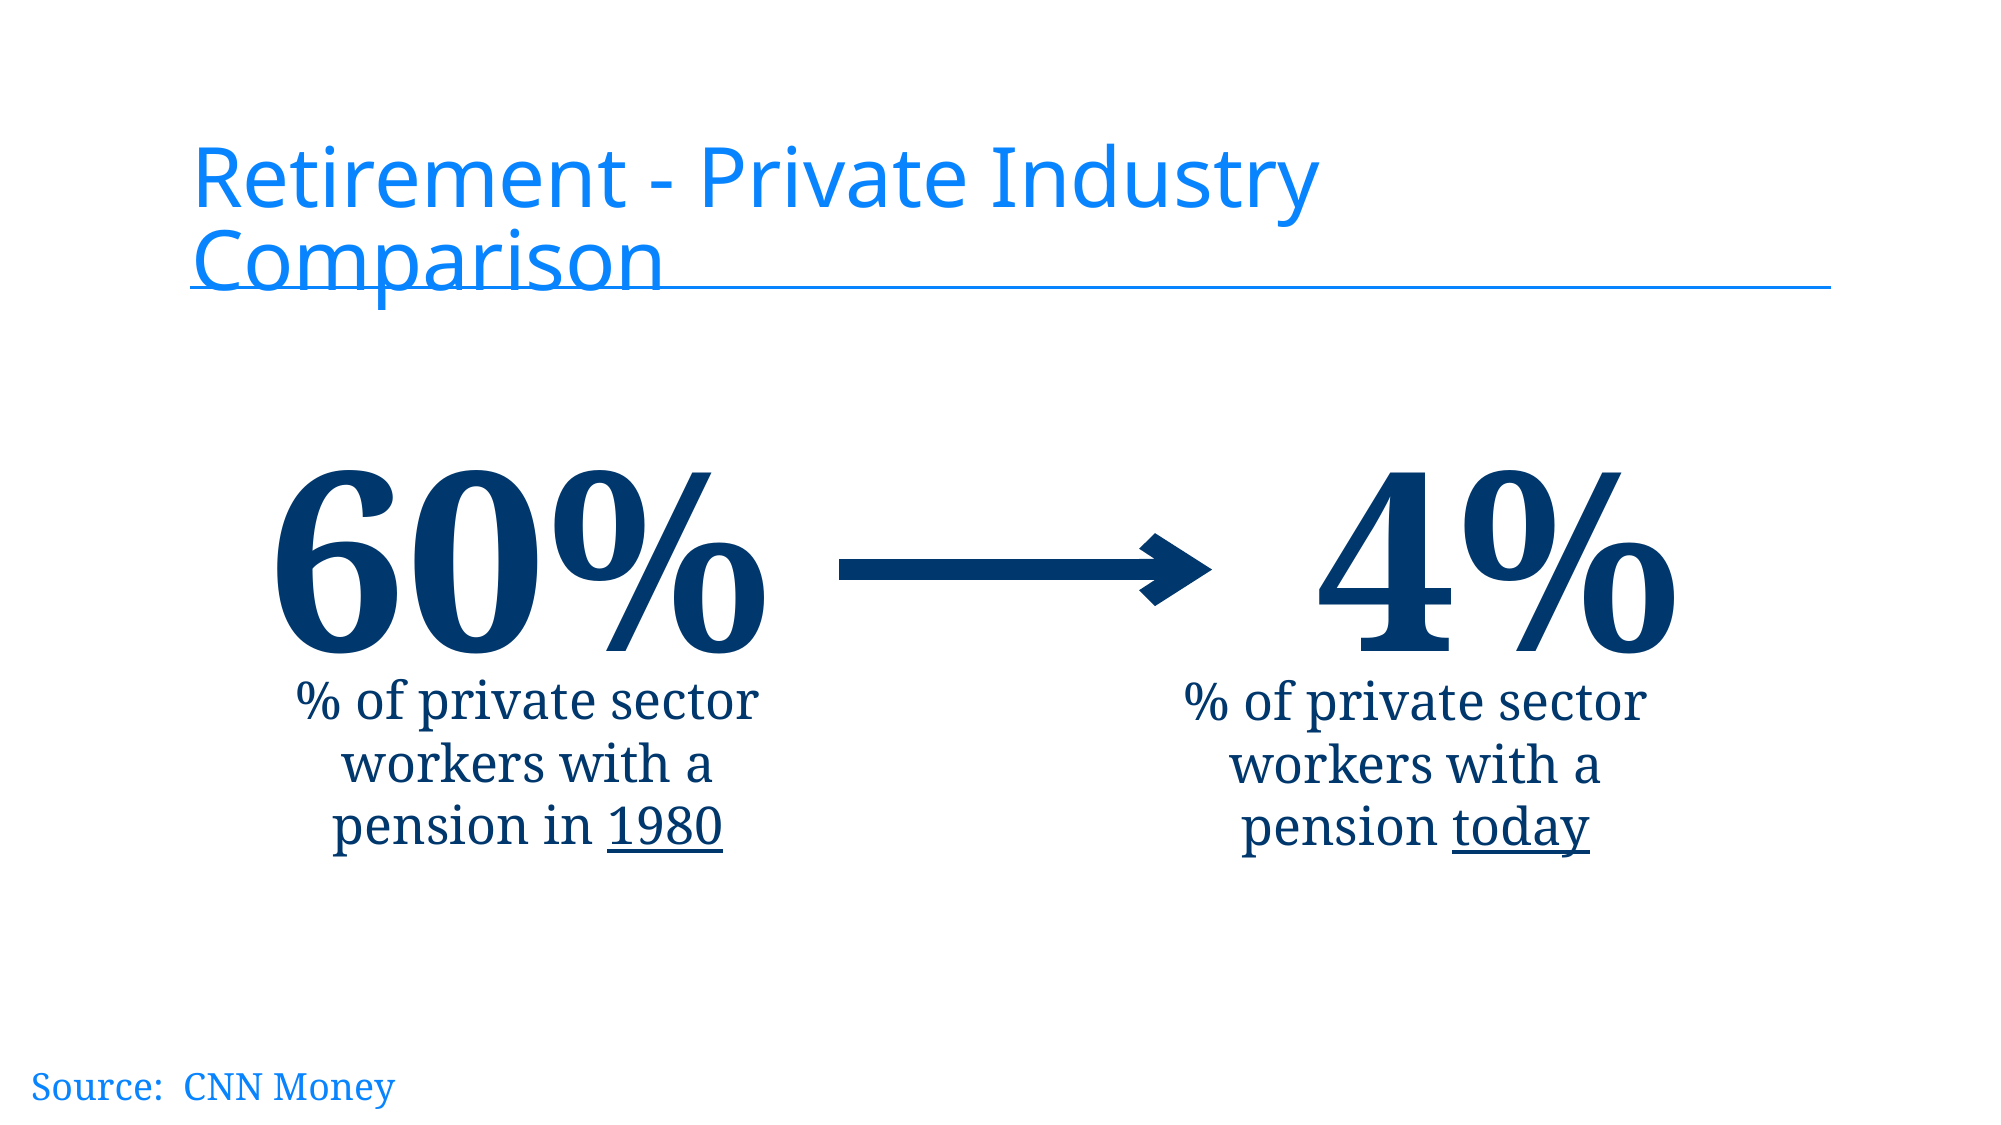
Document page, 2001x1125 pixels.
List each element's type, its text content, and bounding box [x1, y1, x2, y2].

text_box % of private sector workers with a pension today [1161, 661, 1671, 864]
text_box Source: CNN Money [16, 1056, 1610, 1116]
title Retirement - Private Industry Comparison [176, 170, 1832, 278]
list 60% 4% [176, 427, 1774, 959]
text_box % of private sector workers with a pension in 1980 [273, 660, 783, 863]
